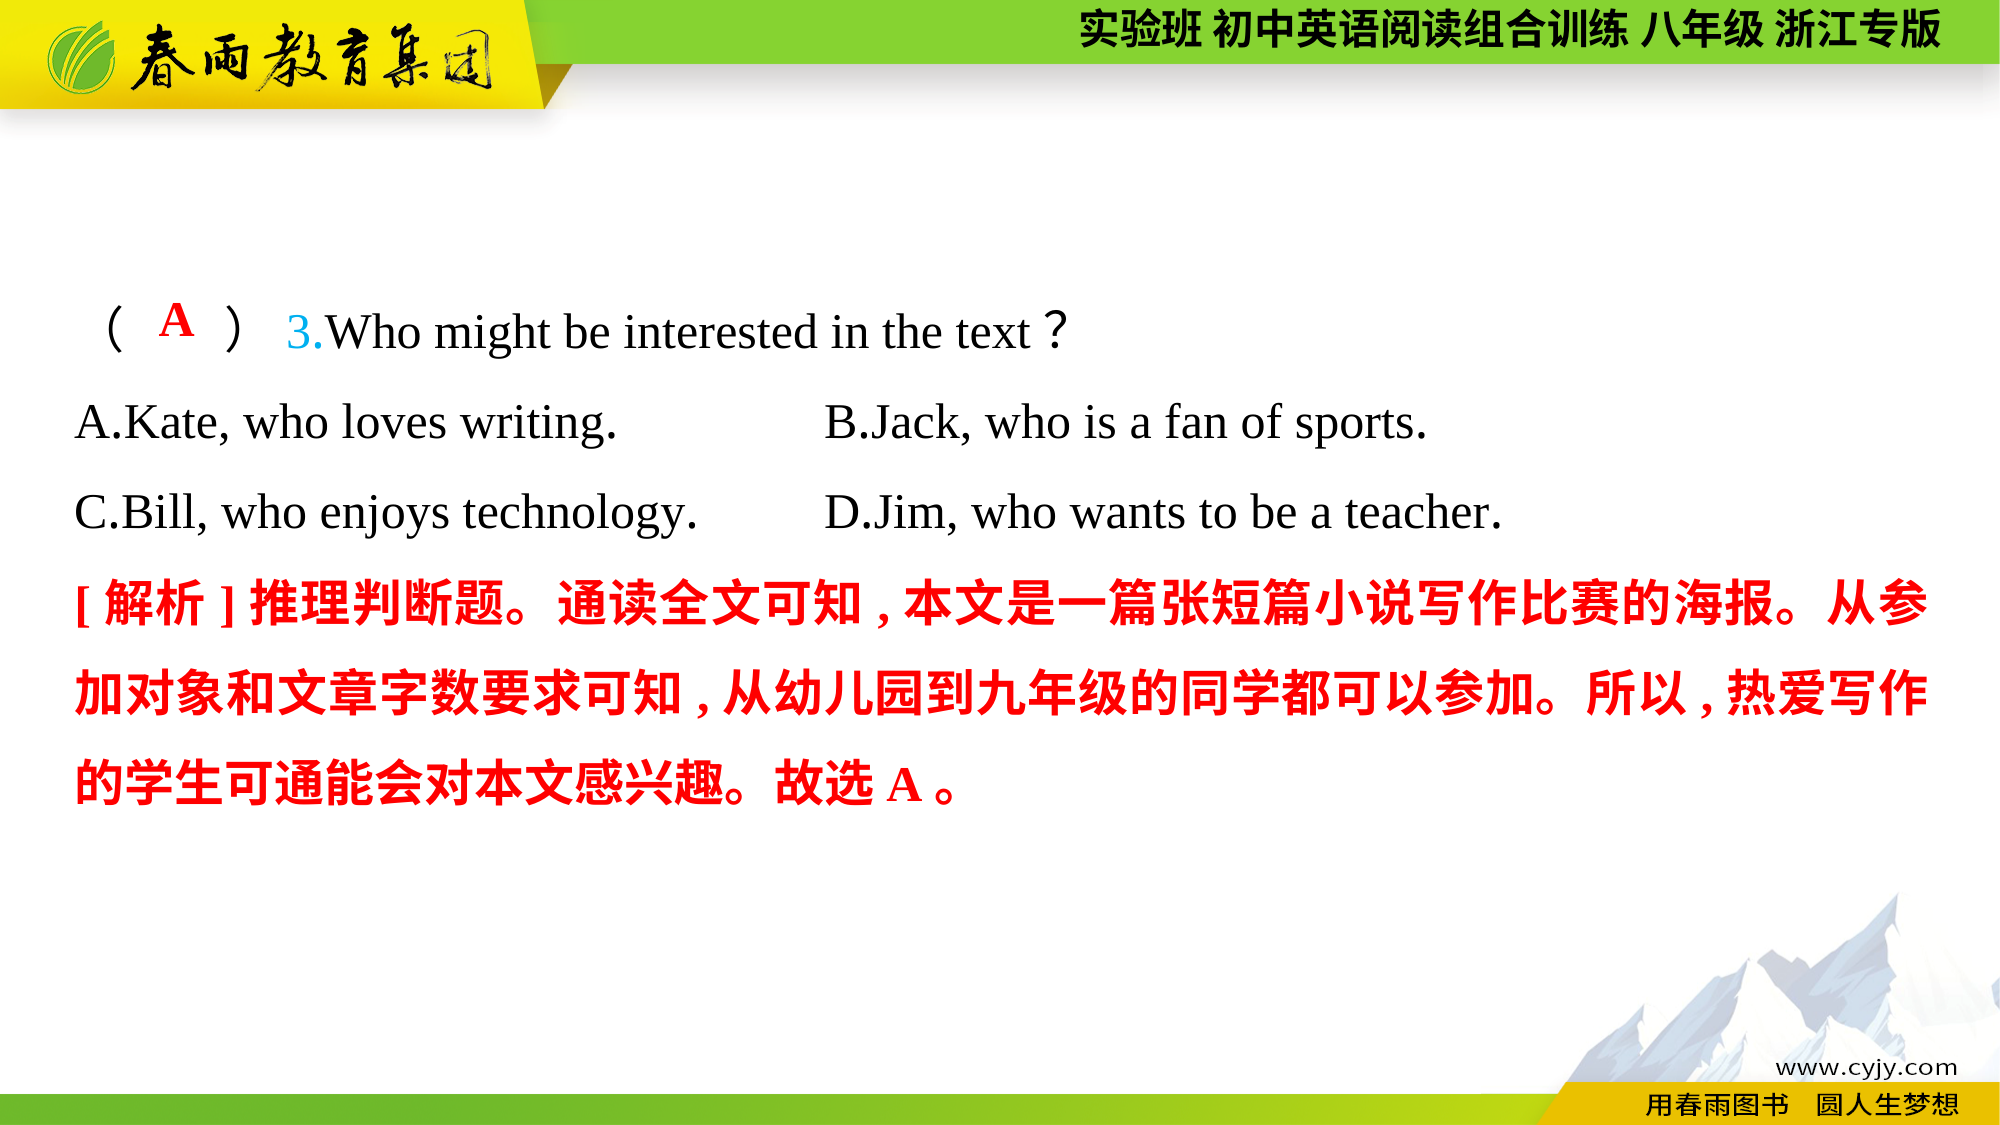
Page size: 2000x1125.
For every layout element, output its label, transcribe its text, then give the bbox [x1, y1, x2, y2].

text_box [解析]推理判断题。通读全文可知,本文是一篇张短篇小说写作比赛的海报。从参加对象和文章字数要求可知,从幼儿园到九年级的同学都可以参加。所以,热爱写作的学生可通能会对本文感兴趣。故选A。 [59, 538, 1944, 820]
list （ ）3.Who might be interested in the text？ A.Kate, who loves writing. B.Jack, who is a fan of sports. C.Bill, who enjoys technology. D.Jim, who wants to be a teacher. [59, 261, 1944, 538]
text_box A [143, 278, 210, 354]
picture [0, 0, 2000, 1125]
